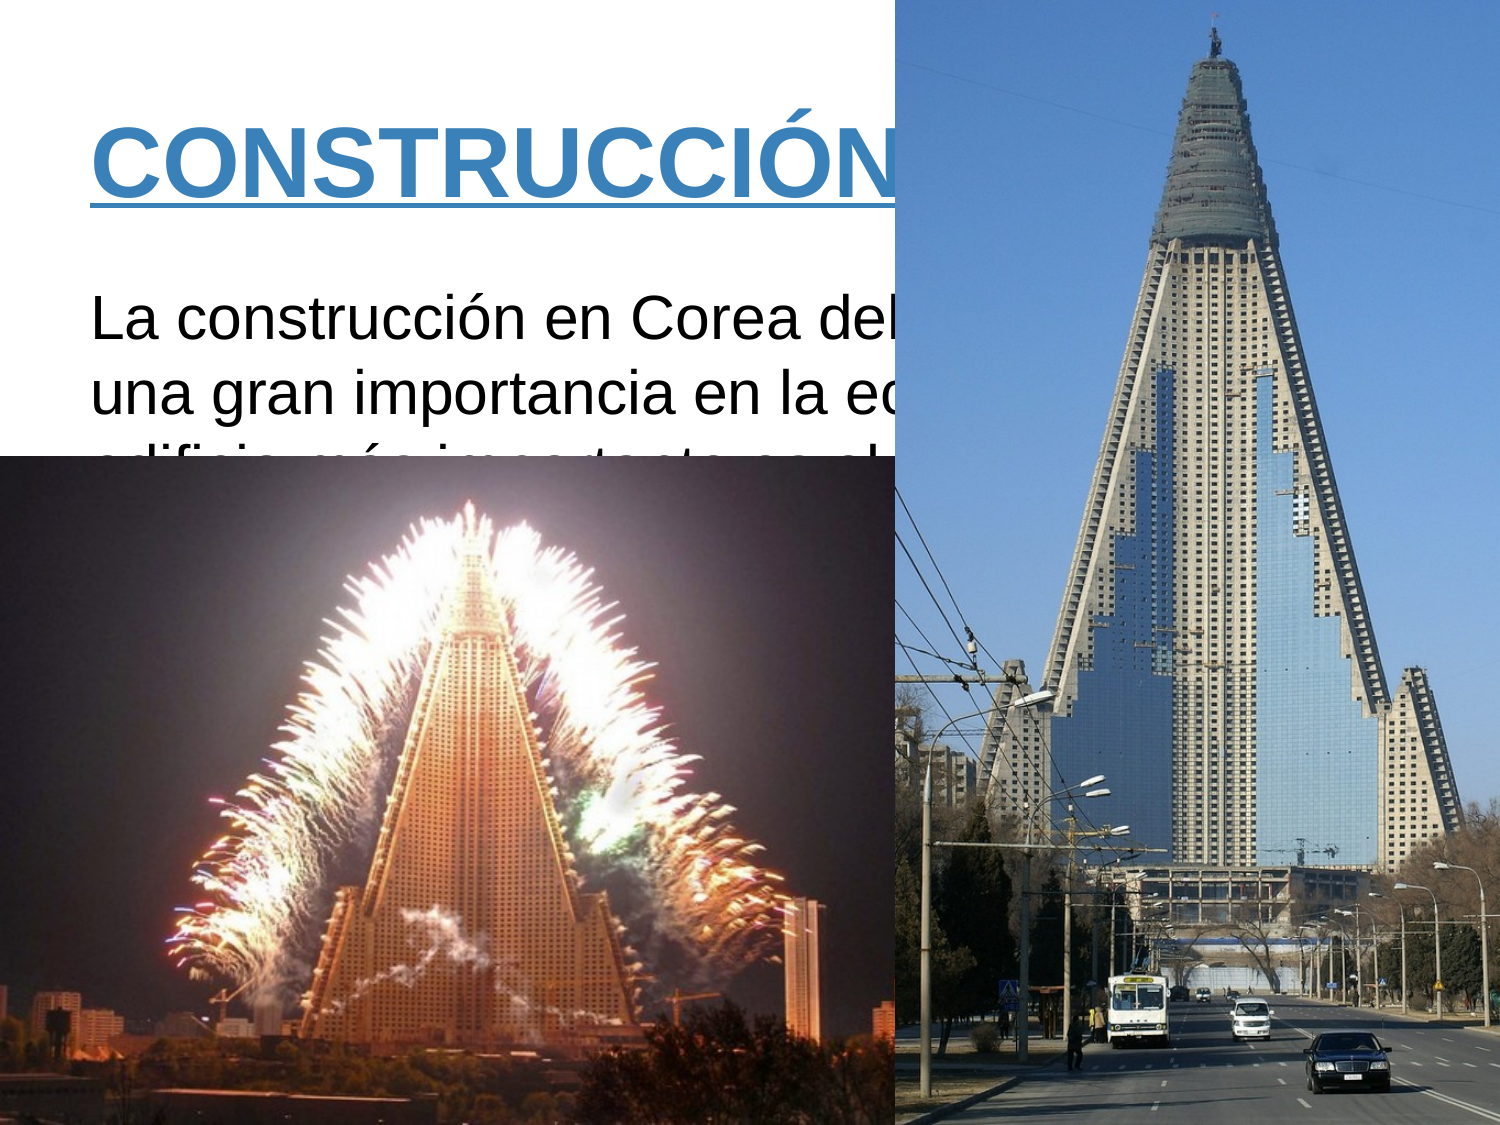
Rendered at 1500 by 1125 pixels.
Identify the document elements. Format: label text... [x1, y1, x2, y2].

title CONSTRUCCIÓN [75, 45, 890, 233]
picture [0, 0, 1500, 1125]
list La construcción en Corea del Norte no tiene una gran importancia en la economía. Su edificio más importante es el hotel Ryugyong. [75, 262, 890, 454]
